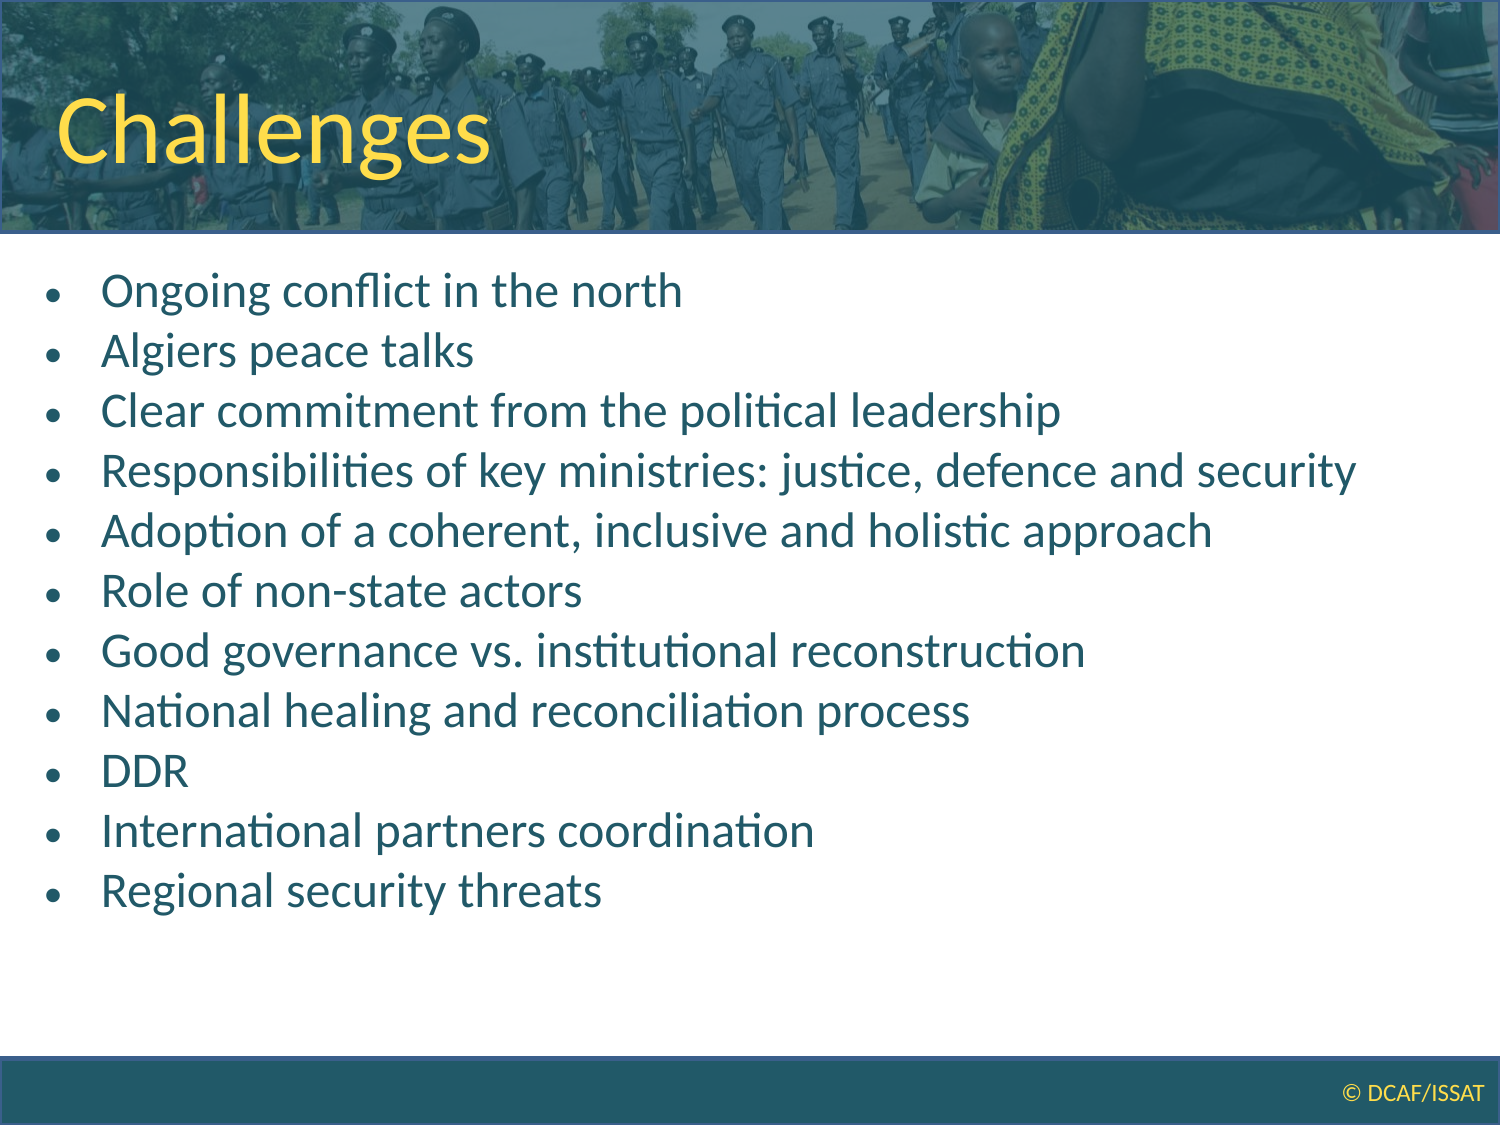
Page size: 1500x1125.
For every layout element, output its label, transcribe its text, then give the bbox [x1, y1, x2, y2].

title Challenges [41, 45, 1459, 233]
list Ongoing conflict in the north Algiers peace talks Clear commitment from the political leadership Responsibilities of key ministries: justice, defence and security Adoption of a coherent, inclusive and holistic approach Role of non-state actors Good governance vs. institutional reconstruction National healing and reconciliation process DDR International partners coordination Regional security threats [29, 262, 1459, 1024]
